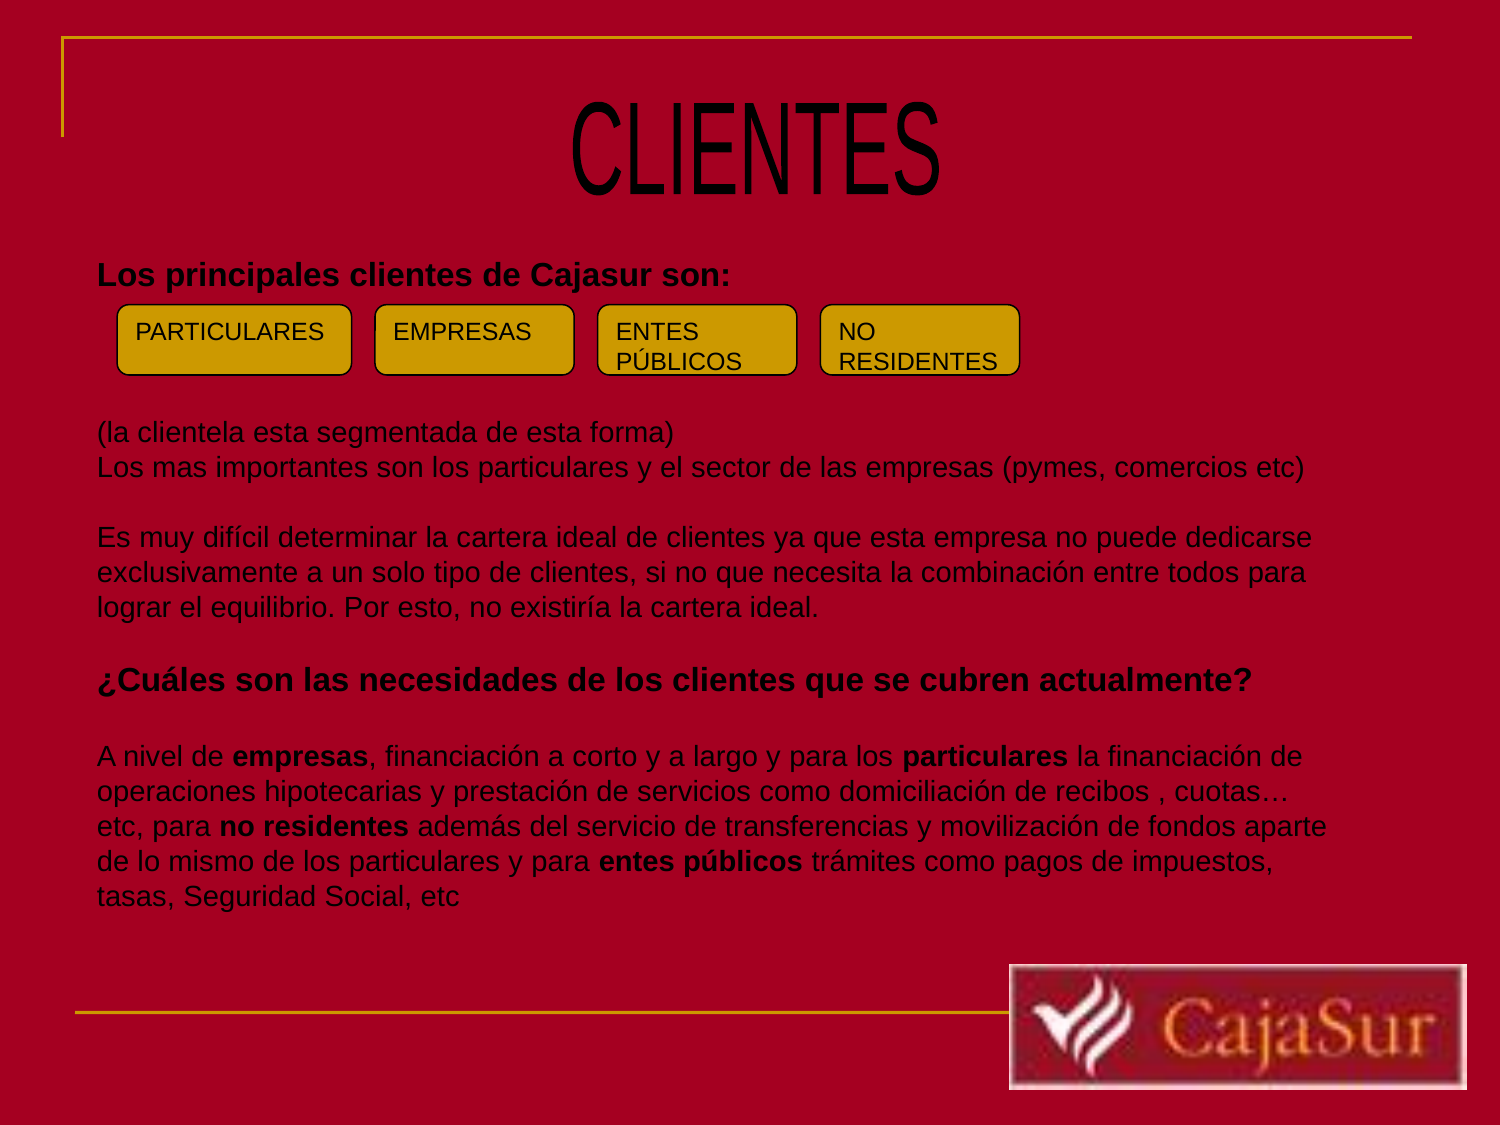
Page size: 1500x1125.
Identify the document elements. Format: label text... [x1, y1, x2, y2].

text_box PARTICULARES [117, 304, 352, 376]
text_box NO RESIDENTES [820, 304, 1020, 376]
picture [1009, 963, 1467, 1091]
text_box EMPRESAS [374, 304, 575, 376]
text_box ENTES PÚBLICOS [597, 304, 797, 376]
text_box Los principales clientes de Cajasur son: (la clientela esta segmentada de esta forma) Los mas importantes son los particulares y el sector de las empresas (pymes, comercios etc) Es muy difícil determinar la cartera ideal de clientes ya que esta empresa no puede dedicarse exclusivamente a un solo tipo de clientes, si no que necesita la combinación entre todos para lograr el equilibrio. Por esto, no existiría la cartera ideal. ¿Cuáles son las necesidades de los clientes que se cubren actualmente? A nivel de empresas, financiación a corto y a largo y para los particulares la financiación de operaciones hipotecarias y prestación de servicios como domiciliación de recibos , cuotas…etc, para no residentes además del servicio de transferencias y movilización de fondos aparte de lo mismo de los particulares y para entes públicos trámites como pagos de impuestos, tasas, Seguridad Social, etc [82, 246, 1348, 960]
